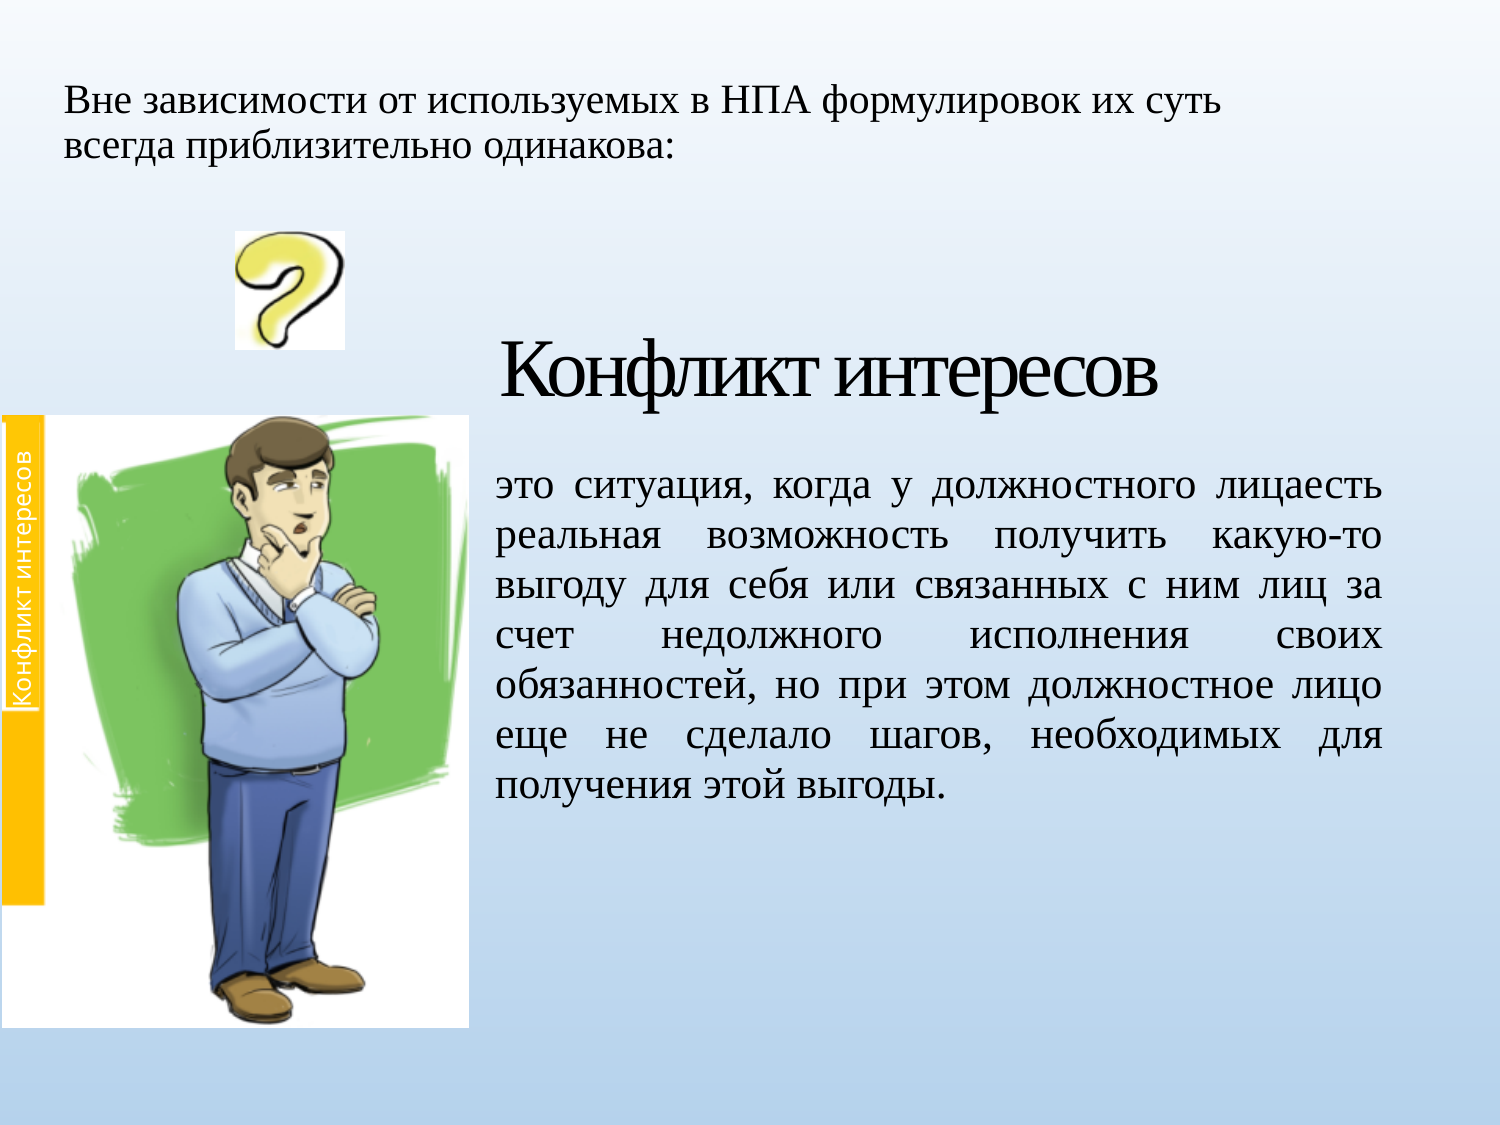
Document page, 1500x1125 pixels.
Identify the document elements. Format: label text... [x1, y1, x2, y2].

picture [2, 415, 469, 1028]
text_box Конфликт интересов [499, 313, 1327, 396]
text_box это ситуация, когда у должностного лицаесть реальная возможность получить какую-то выгоду для себя или связанных с ним лиц за счет недолжного исполнения своих обязанностей, но при этом должностное лицо еще не сделало шагов, необходимых для получения этой выгоды. [495, 457, 1384, 846]
picture [235, 231, 345, 350]
text_box Вне зависимости от используемых в НПА формулировок их суть всегда приблизительно одинакова: [63, 77, 1327, 166]
